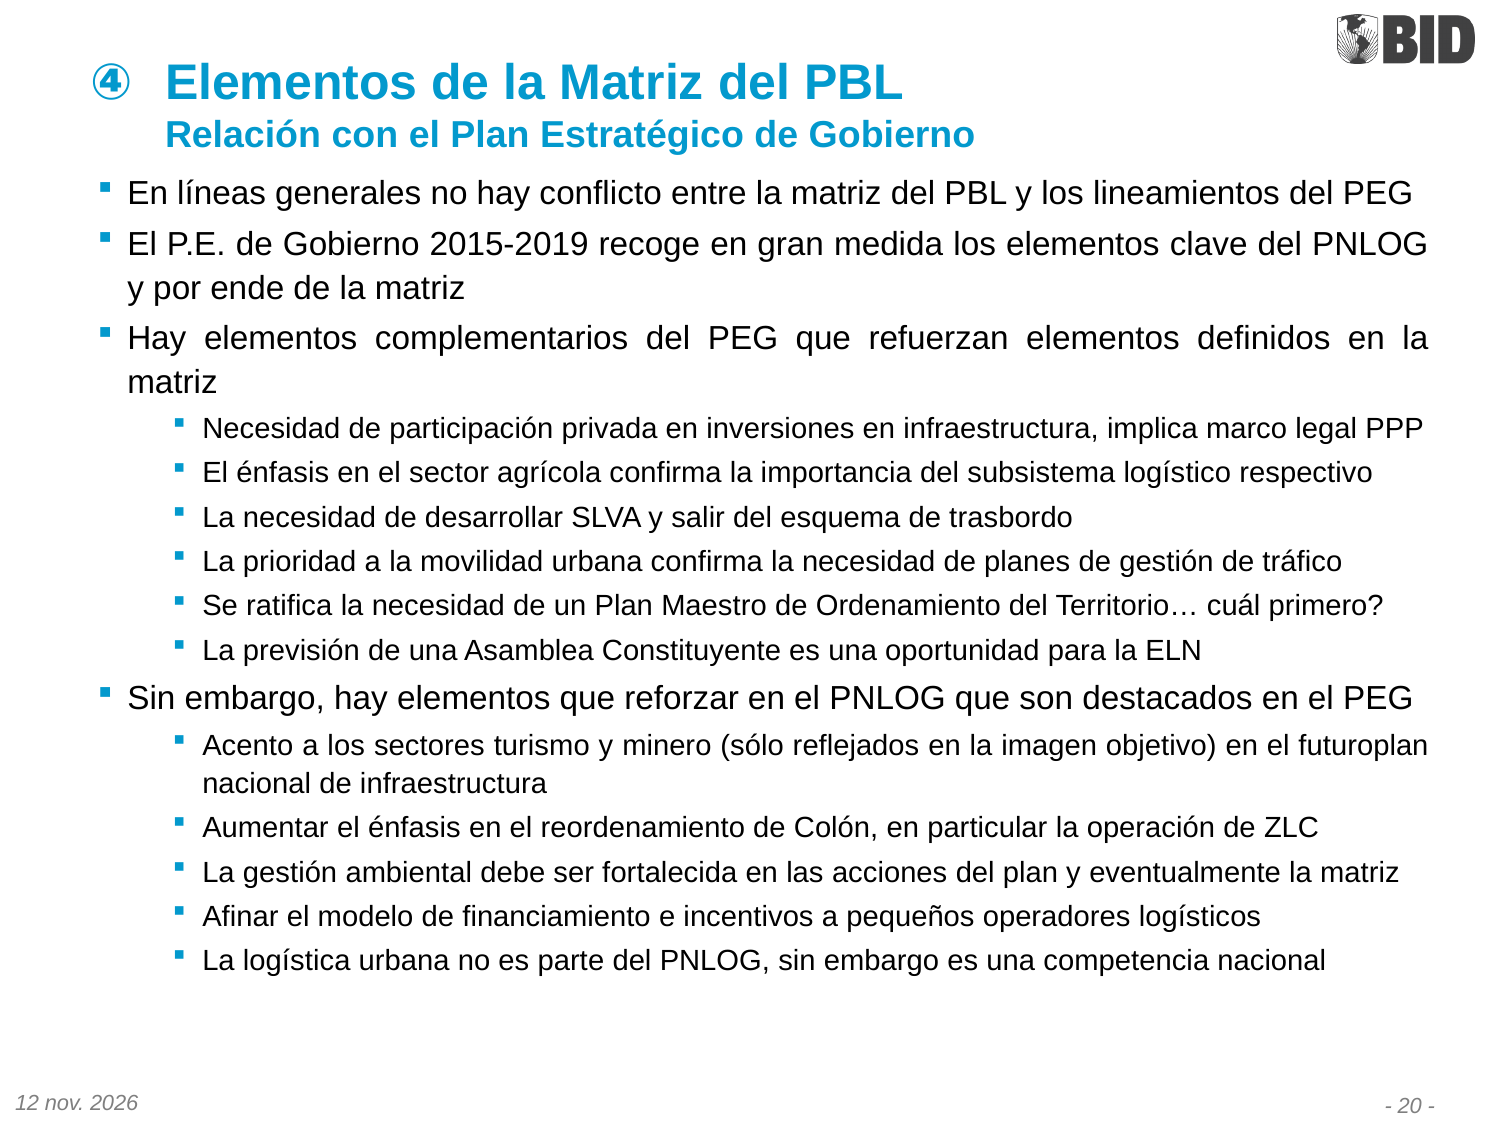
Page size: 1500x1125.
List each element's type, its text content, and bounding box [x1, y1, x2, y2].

text_box En líneas generales no hay conflicto entre la matriz del PBL y los lineamientos del PEG El P.E. de Gobierno 2015-2019 recoge en gran medida los elementos clave del PNLOG y por ende de la matriz Hay elementos complementarios del PEG que refuerzan elementos definidos en la matriz Necesidad de participación privada en inversiones en infraestructura, implica marco legal PPP El énfasis en el sector agrícola confirma la importancia del subsistema logístico respectivo La necesidad de desarrollar SLVA y salir del esquema de trasbordo La prioridad a la movilidad urbana confirma la necesidad de planes de gestión de tráfico Se ratifica la necesidad de un Plan Maestro de Ordenamiento del Territorio… cuál primero? La previsión de una Asamblea Constituyente es una oportunidad para la ELN Sin embargo, hay elementos que reforzar en el PNLOG que son destacados en el PEG Acento a los sectores turismo y minero (sólo reflejados en la imagen objetivo) en el futuroplan nacional de infraestructura Aumentar el énfasis en el reordenamiento de Colón, en particular la operación de ZLC La gestión ambiental debe ser fortalecida en las acciones del plan y eventualmente la matriz Afinar el modelo de financiamiento e incentivos a pequeños operadores logísticos La logística urbana no es parte del PNLOG, sin embargo es una competencia nacional [82, 160, 1446, 984]
title Elementos de la Matriz del PBL Relación con el Plan Estratégico de Gobierno [75, 0, 1413, 205]
slide_number 02-15 [0, 1080, 163, 1125]
slide_number - 20 - [1312, 1084, 1451, 1125]
picture [1413, 14, 1475, 64]
